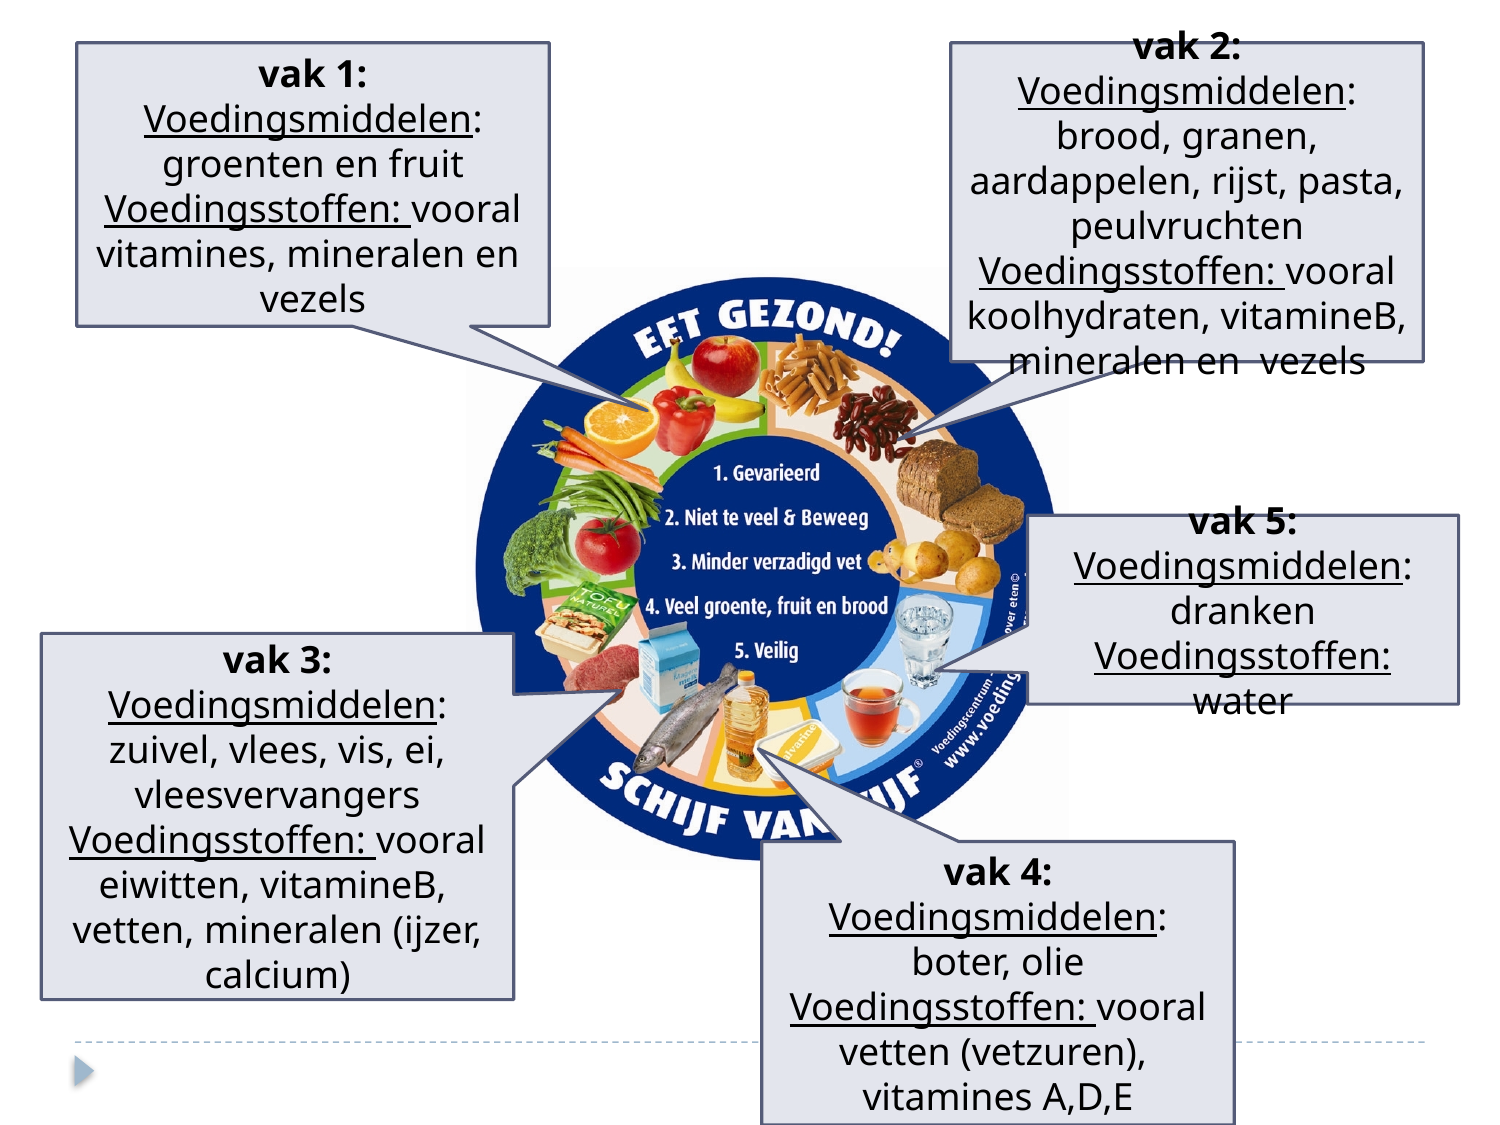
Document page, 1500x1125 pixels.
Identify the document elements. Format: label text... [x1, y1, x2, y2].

text_box vak 3: Voedingsmiddelen: zuivel, vlees, vis, ei, vleesvervangers Voedingsstoffen: vooral eiwitten, vitamineB, vetten, mineralen (ijzer, calcium) [39, 631, 516, 1002]
text_box vak 1: Voedingsmiddelen: groenten en fruit Voedingsstoffen: vooral vitamines, mineralen en vezels [75, 41, 551, 359]
text_box vak 4: Voedingsmiddelen: boter, olie Voedingsstoffen: vooral vetten (vetzuren), vitamines A,D,E [760, 839, 1236, 1125]
picture [466, 266, 1070, 870]
text_box vak 5: Voedingsmiddelen: dranken Voedingsstoffen: water [1075, 513, 1461, 706]
text_box vak 2: Voedingsmiddelen: brood, granen, aardappelen, rijst, pasta, peulvruchten Voedingsstoffen: vooral koolhydraten, vitamineB, mineralen en vezels [949, 41, 1425, 387]
